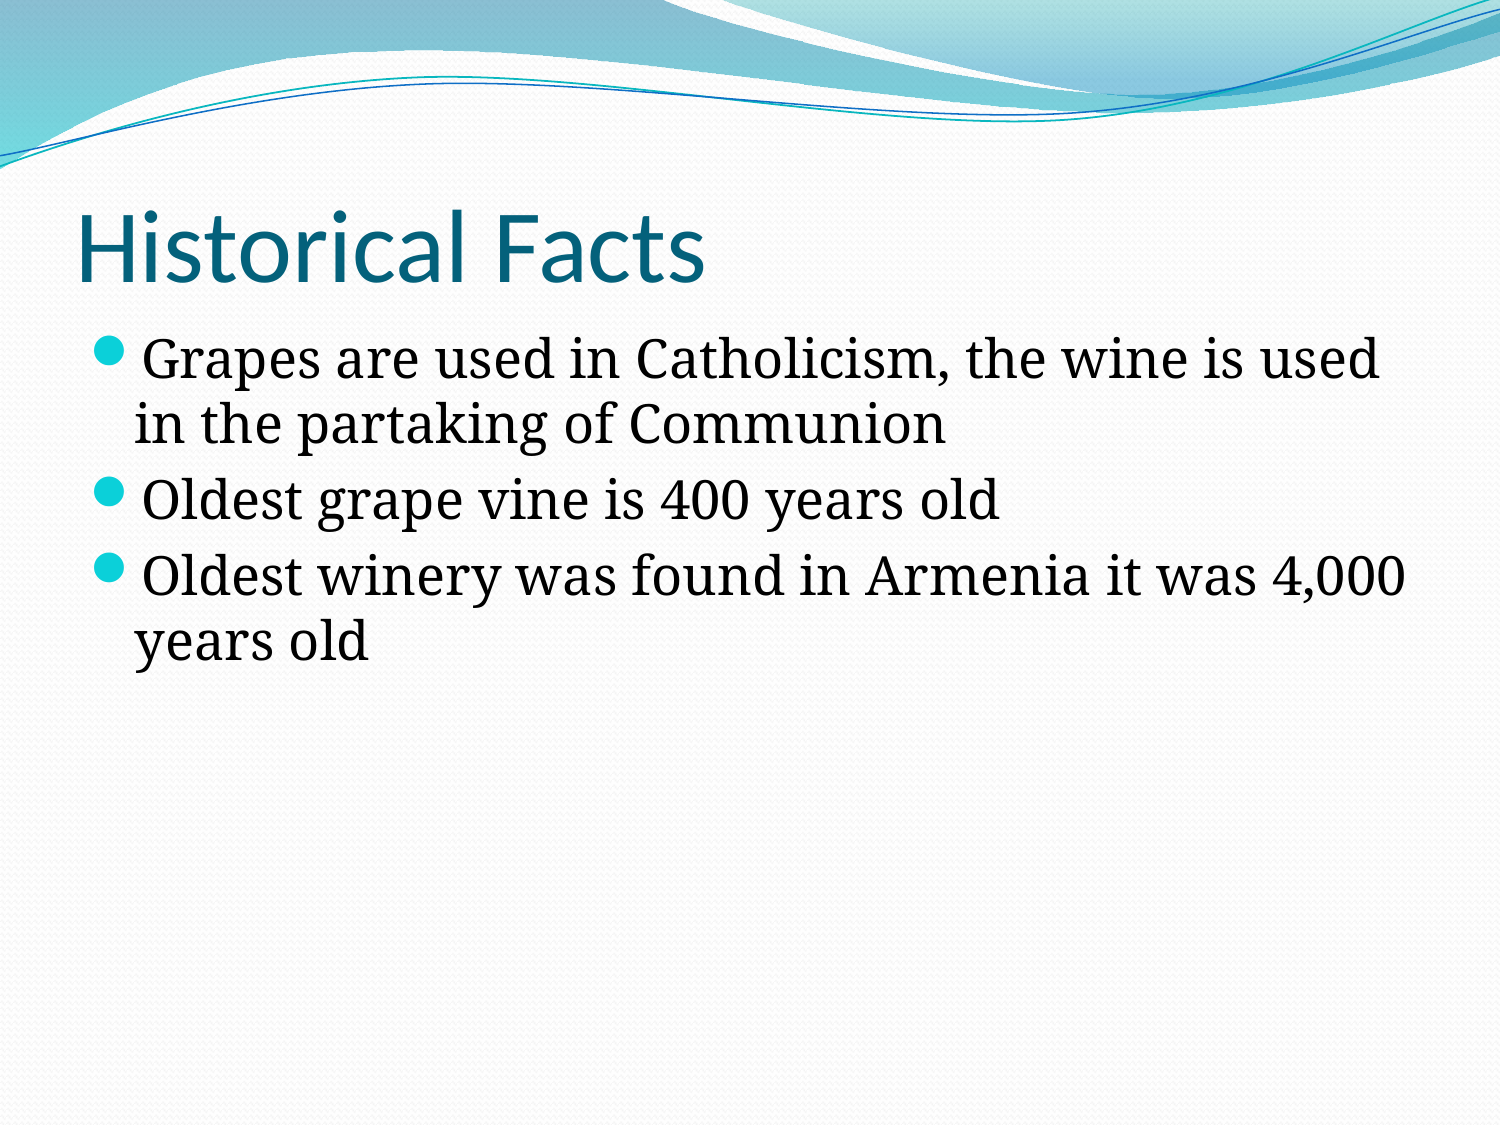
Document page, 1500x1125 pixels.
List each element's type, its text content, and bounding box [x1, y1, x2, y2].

title Historical Facts [75, 115, 1425, 303]
list Grapes are used in Catholicism, the wine is used in the partaking of Communion Oldest grape vine is 400 years old Oldest winery was found in Armenia it was 4,000 years old [75, 317, 1425, 1038]
